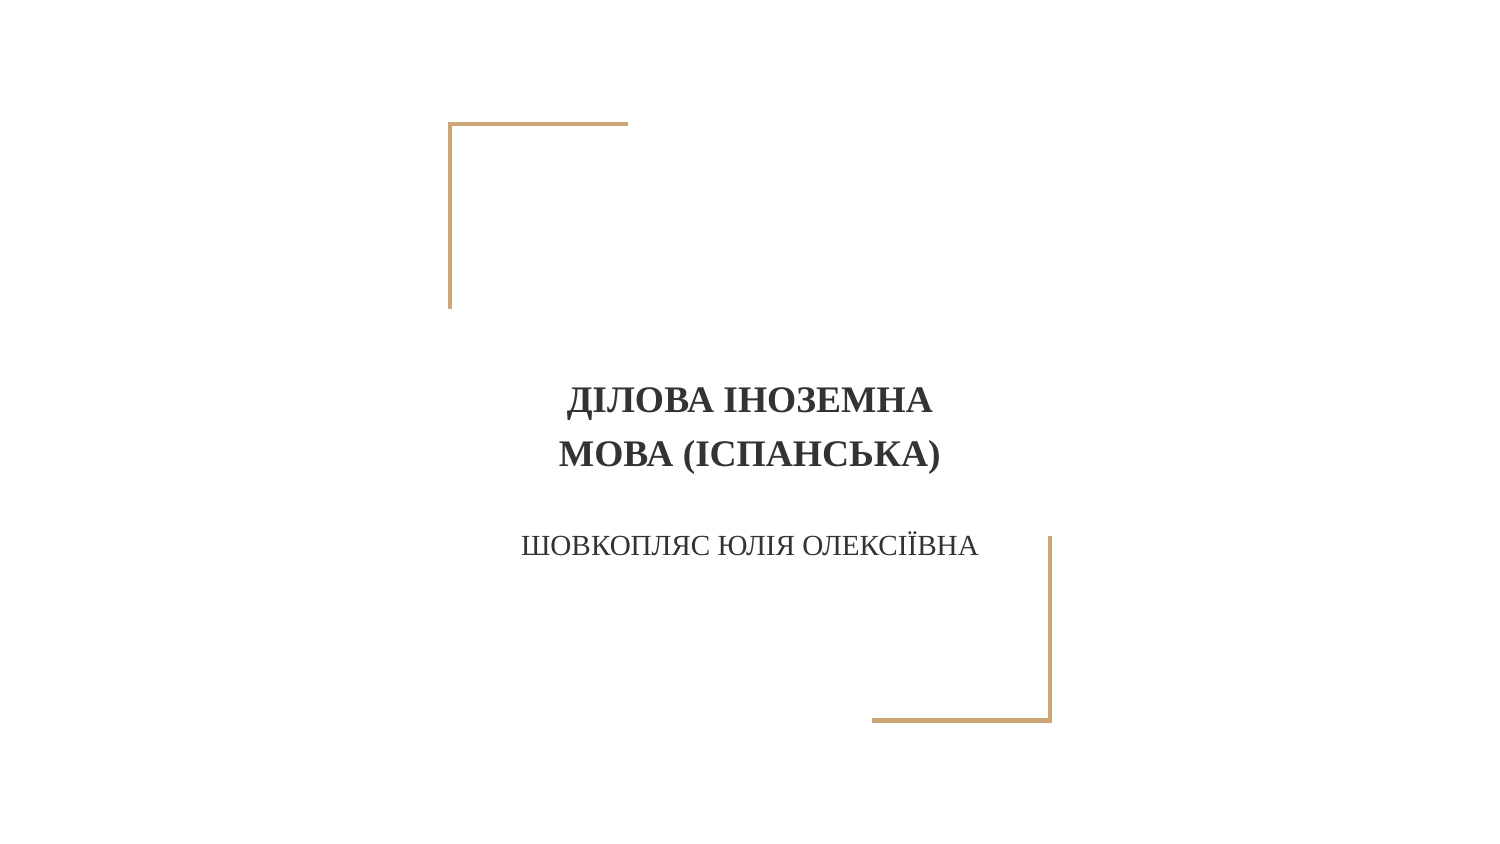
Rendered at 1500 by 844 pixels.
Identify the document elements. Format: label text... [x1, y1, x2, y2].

subtitle ШОВКОПЛЯС ЮЛІЯ ОЛЕКСІЇВНА [499, 511, 1001, 627]
title ДІЛОВА ІНОЗЕМНА МОВА (ІСПАНСЬКА) [499, 236, 1001, 490]
